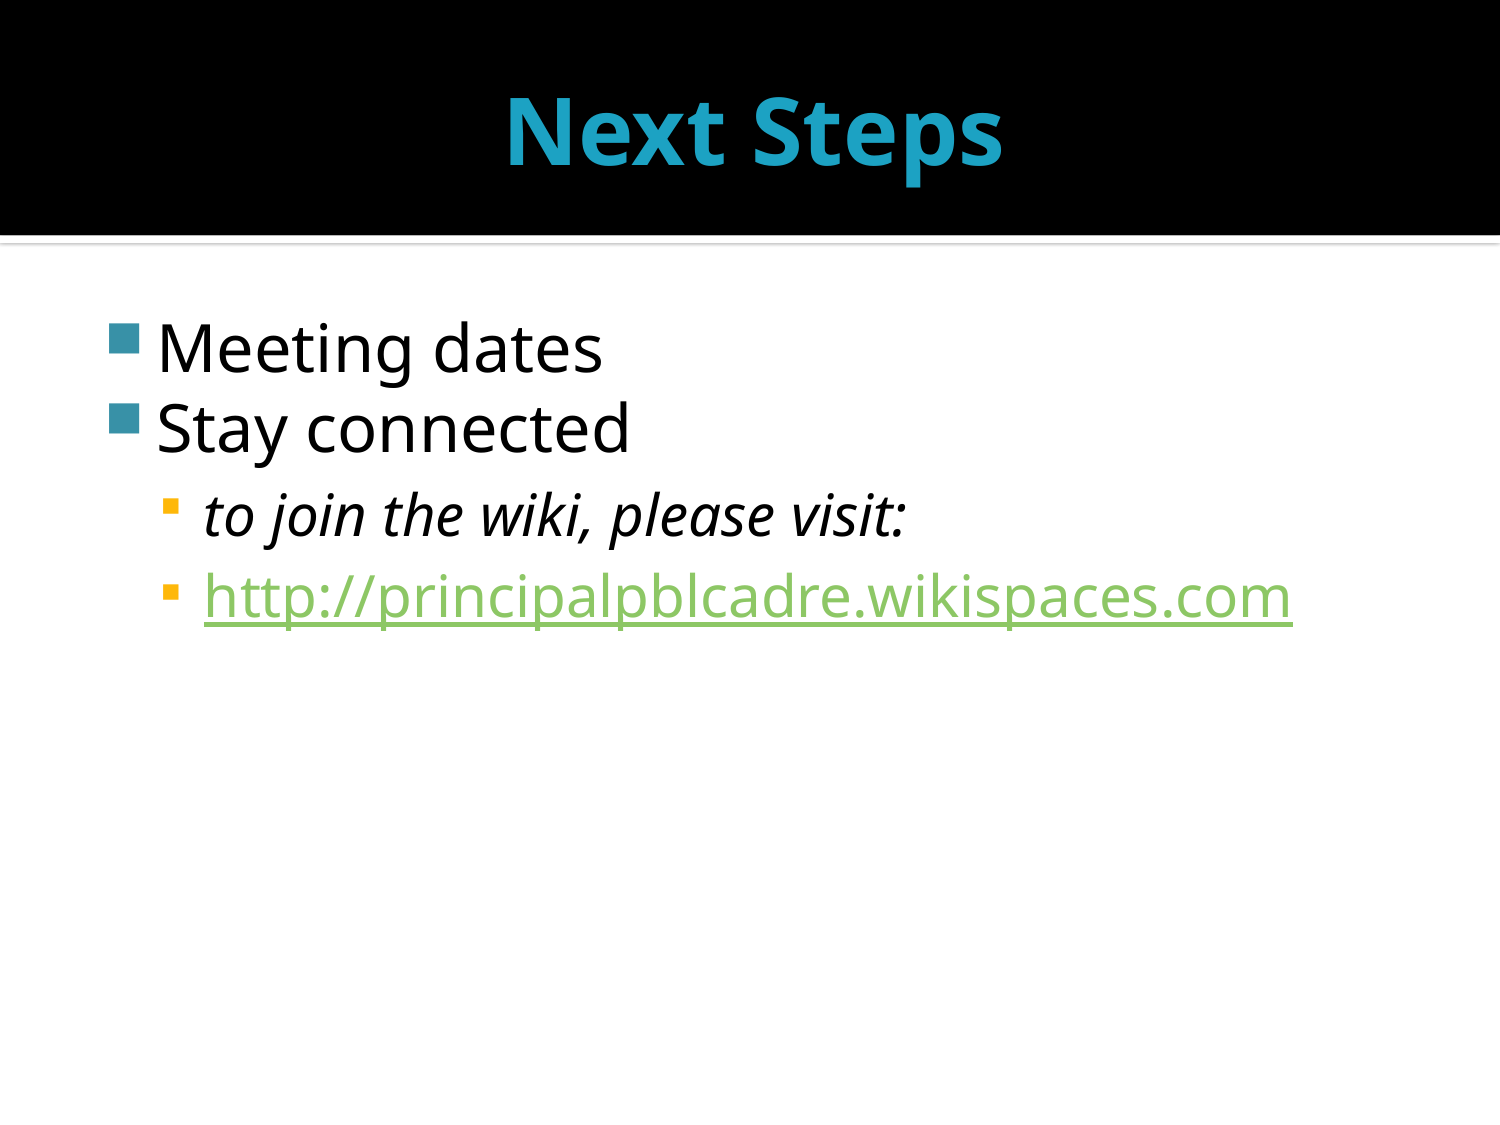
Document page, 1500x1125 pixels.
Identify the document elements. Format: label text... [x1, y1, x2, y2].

list Meeting dates Stay connected to join the wiki, please visit: http://principalpblcadre.wikispaces.com [75, 291, 1425, 1050]
title Next Steps [75, 25, 1425, 231]
